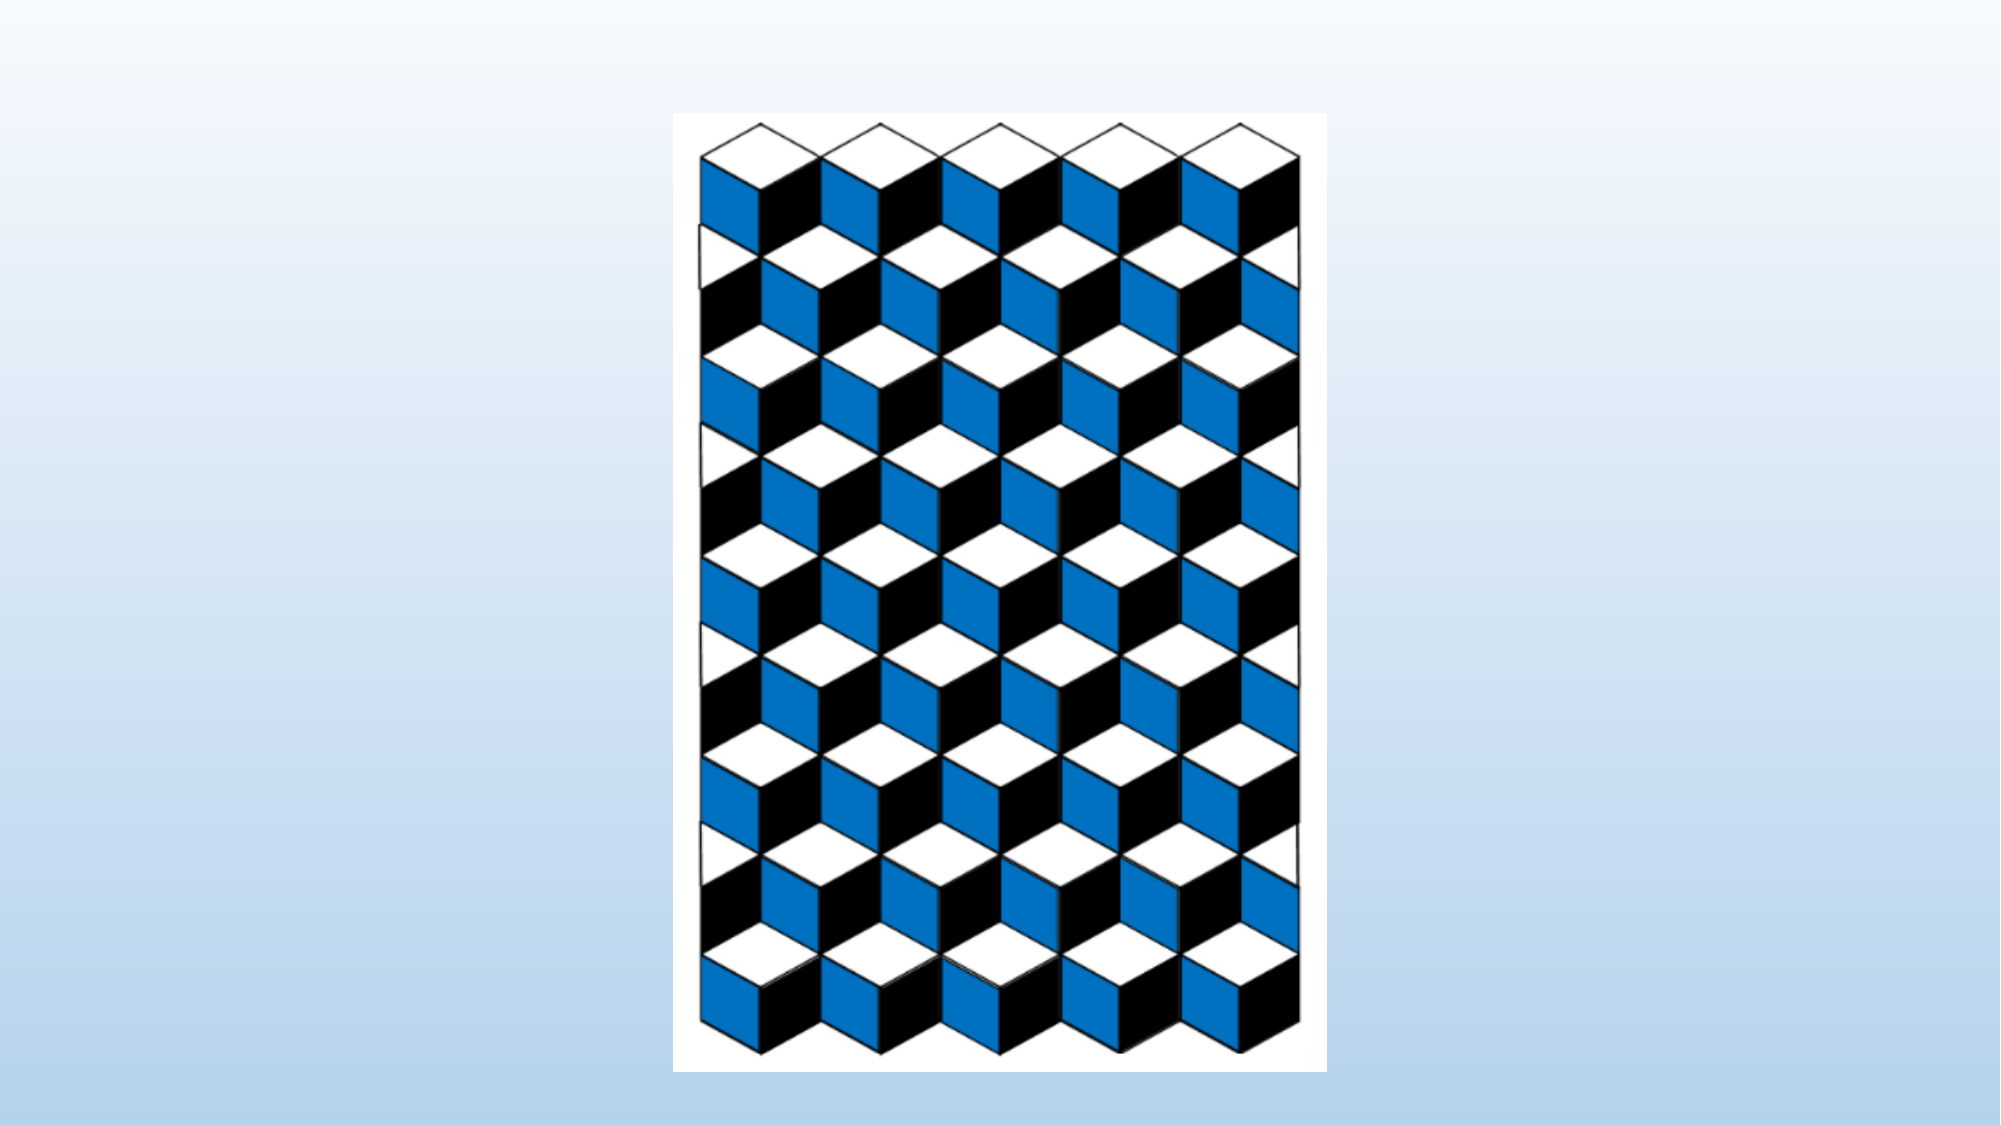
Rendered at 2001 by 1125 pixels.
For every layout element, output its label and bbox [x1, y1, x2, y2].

list [673, 113, 1327, 1072]
